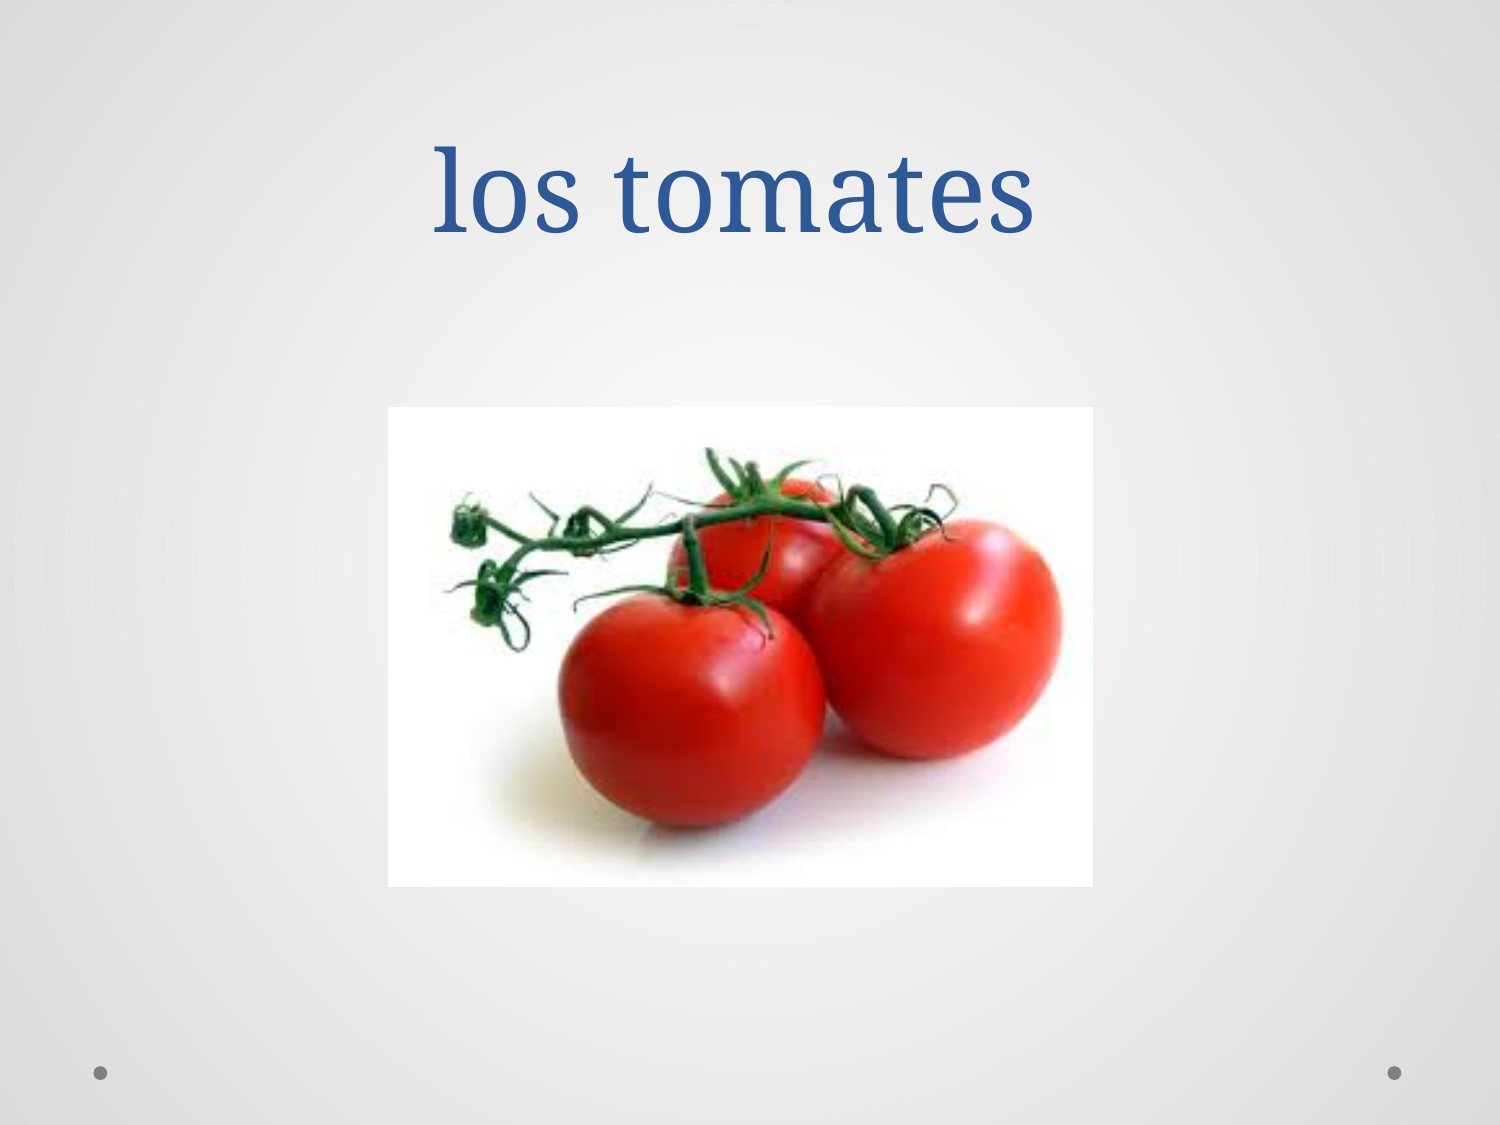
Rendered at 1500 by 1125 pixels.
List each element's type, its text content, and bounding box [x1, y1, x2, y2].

title los tomates [75, 0, 1425, 263]
picture [388, 407, 1093, 887]
